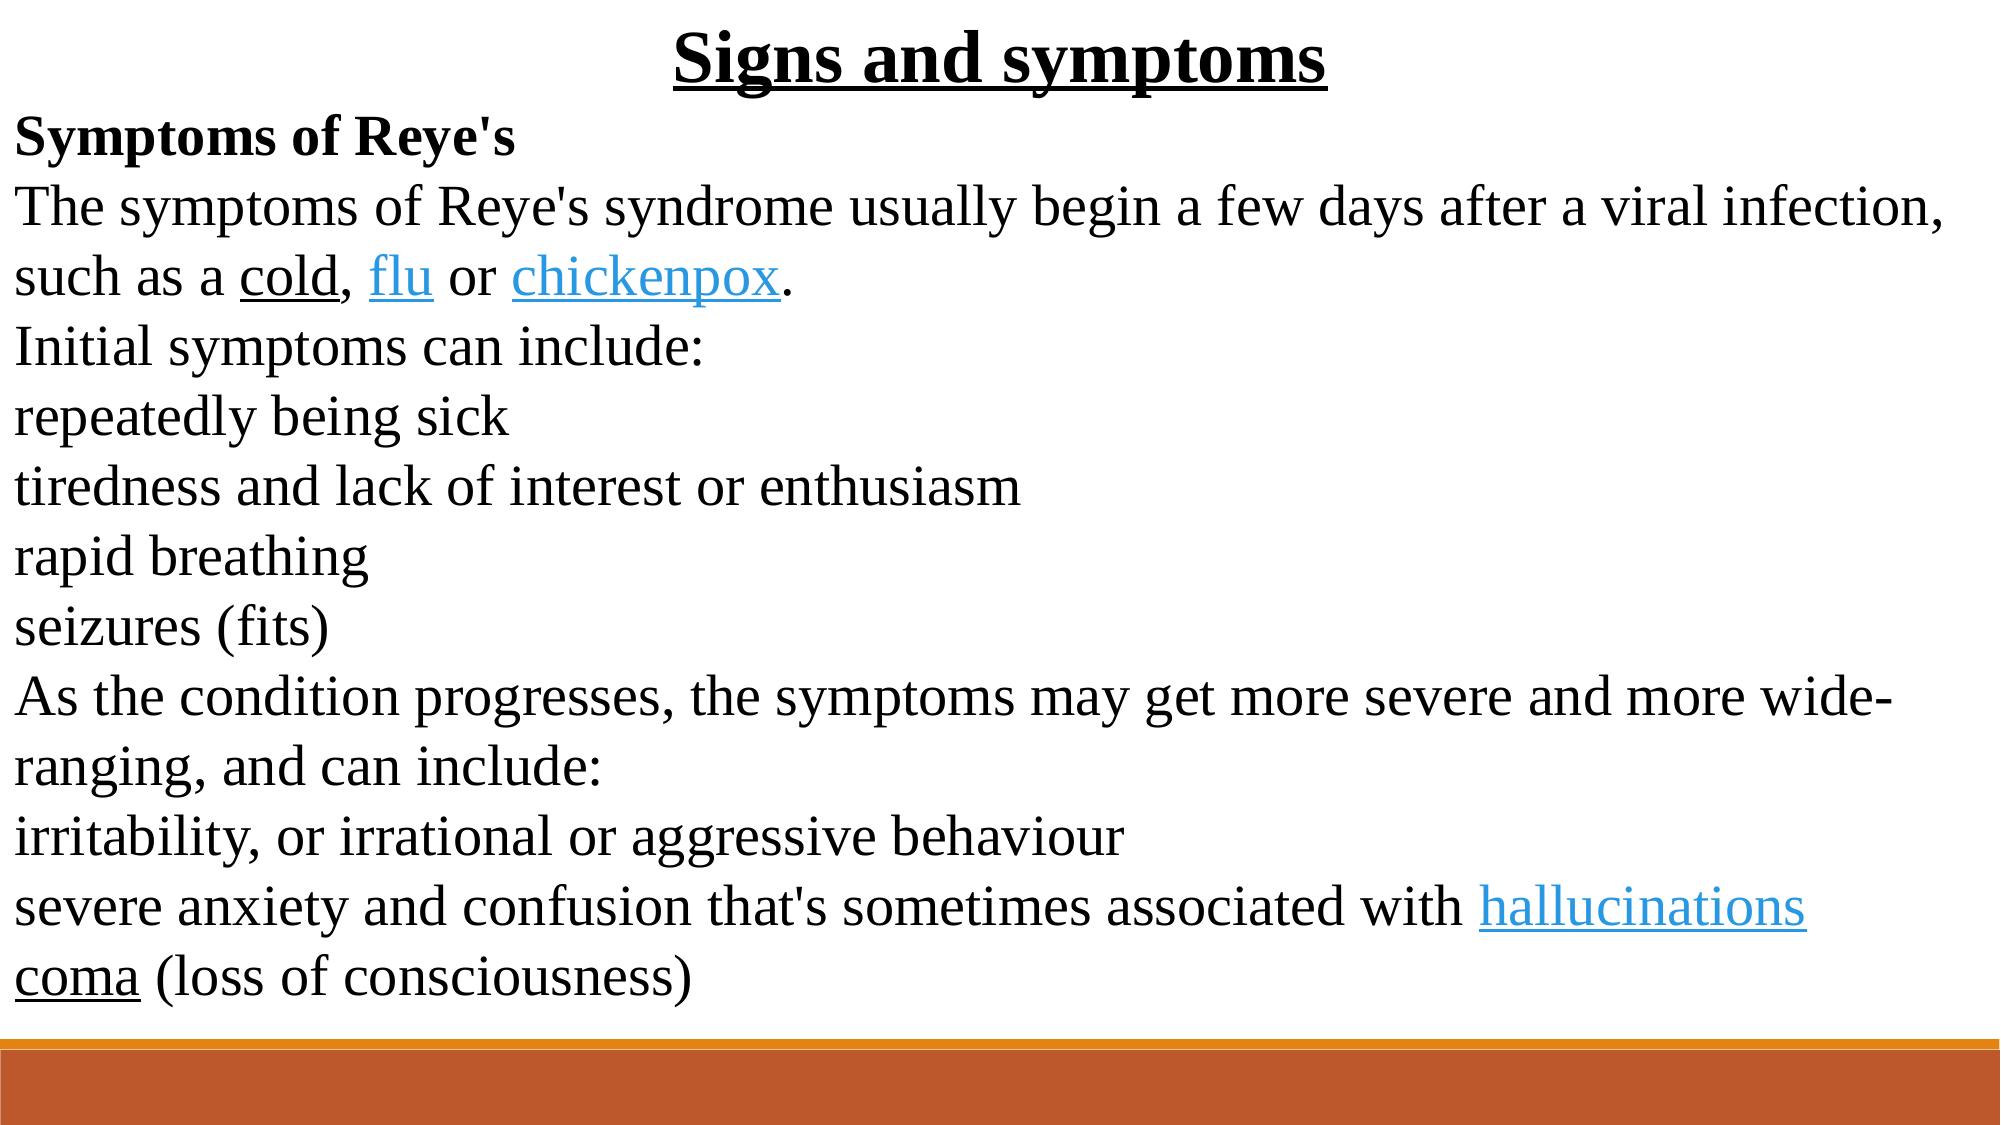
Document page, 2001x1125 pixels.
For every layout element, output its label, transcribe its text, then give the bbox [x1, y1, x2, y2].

text_box Signs and symptoms Symptoms of Reye's The symptoms of Reye's syndrome usually begin a few days after a viral infection, such as a cold, flu or chickenpox. Initial symptoms can include: repeatedly being sick tiredness and lack of interest or enthusiasm rapid breathing seizures (fits) As the condition progresses, the symptoms may get more severe and more wide-ranging, and can include: irritability, or irrational or aggressive behaviour severe anxiety and confusion that's sometimes associated with hallucinations coma (loss of consciousness) [0, 0, 2000, 1085]
